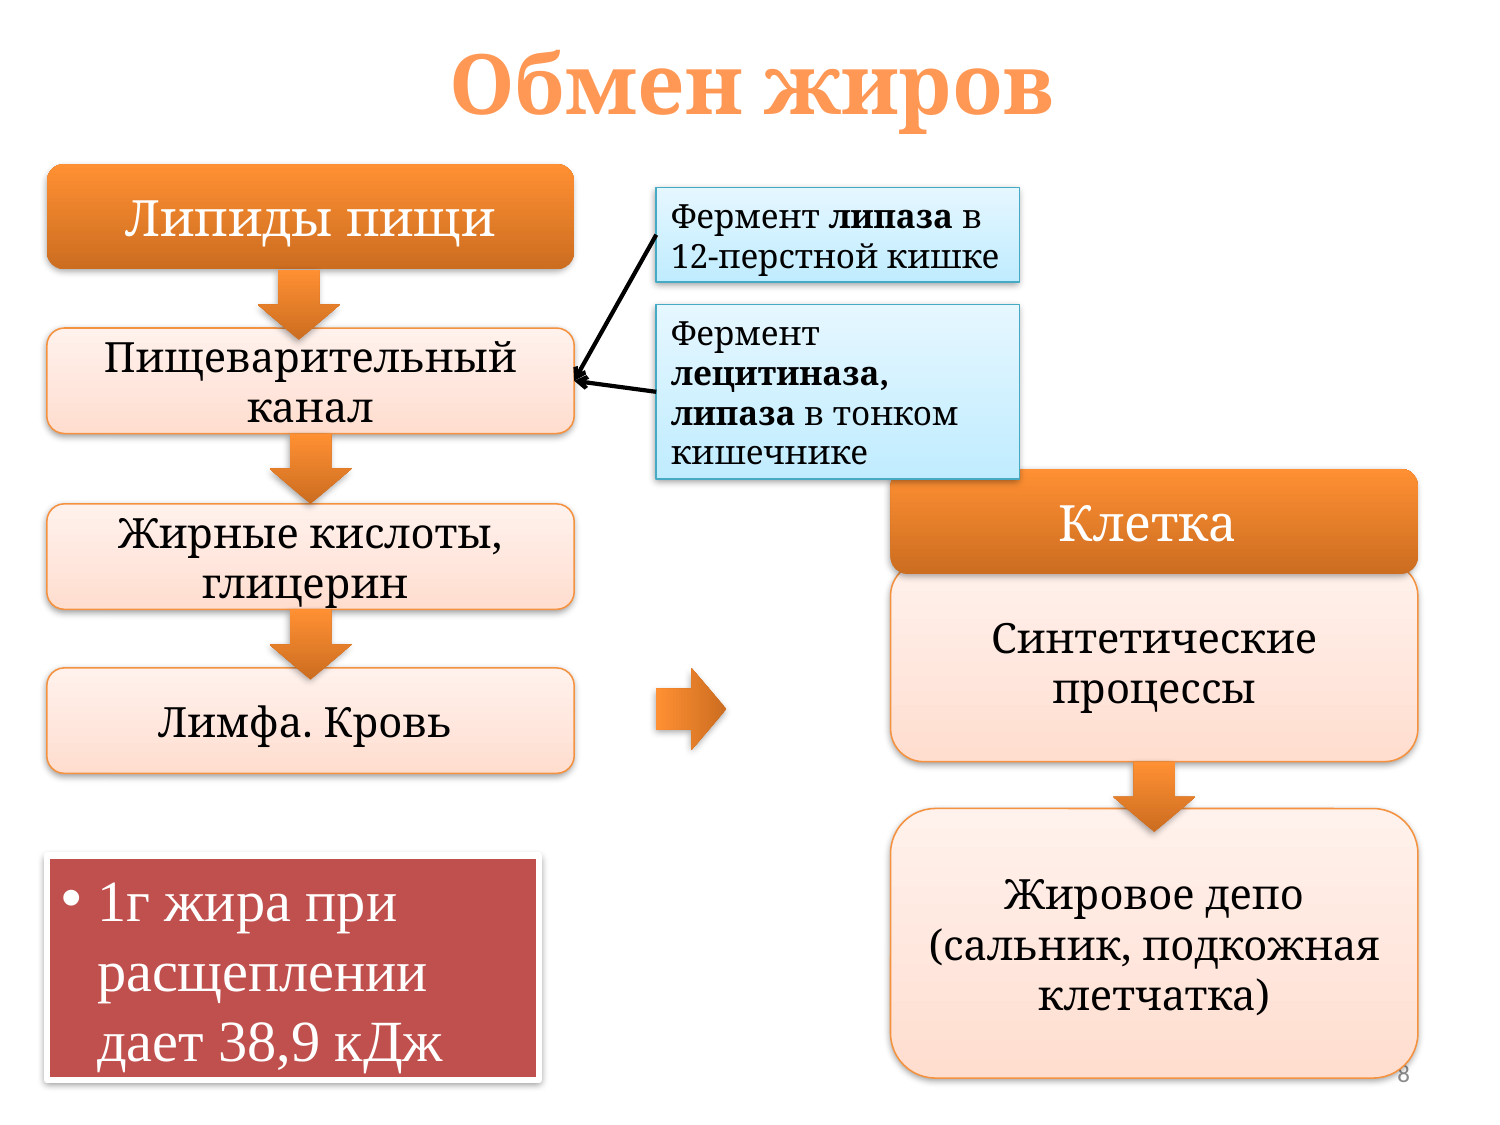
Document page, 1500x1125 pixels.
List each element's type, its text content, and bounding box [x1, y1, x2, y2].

text_box 1г жира при расщеплении дает 38,9 кДж [44, 852, 542, 1083]
text_box Липиды пищи [46, 163, 575, 270]
slide_number 8 [1074, 1042, 1425, 1103]
text_box Фермент лецитиназа, липаза в тонком кишечнике [655, 304, 1020, 480]
text_box [257, 269, 340, 340]
text_box [269, 609, 352, 680]
text_box Жирные кислоты, глицерин [46, 503, 575, 611]
text_box Пищеварительный канал [46, 327, 575, 435]
text_box Фермент липаза в 12-перстной кишке [655, 187, 1020, 283]
text_box Обмен жиров [434, 23, 1071, 139]
text_box [1113, 761, 1196, 833]
text_box Клетка [890, 468, 1418, 575]
text_box [269, 433, 352, 504]
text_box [573, 235, 657, 372]
text_box [656, 667, 727, 751]
text_box Синтетические процессы [889, 578, 1419, 763]
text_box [573, 372, 657, 381]
text_box Лимфа. Кровь [46, 667, 575, 775]
text_box Жировое депо (сальник, подкожная клетчатка) [889, 807, 1419, 1079]
